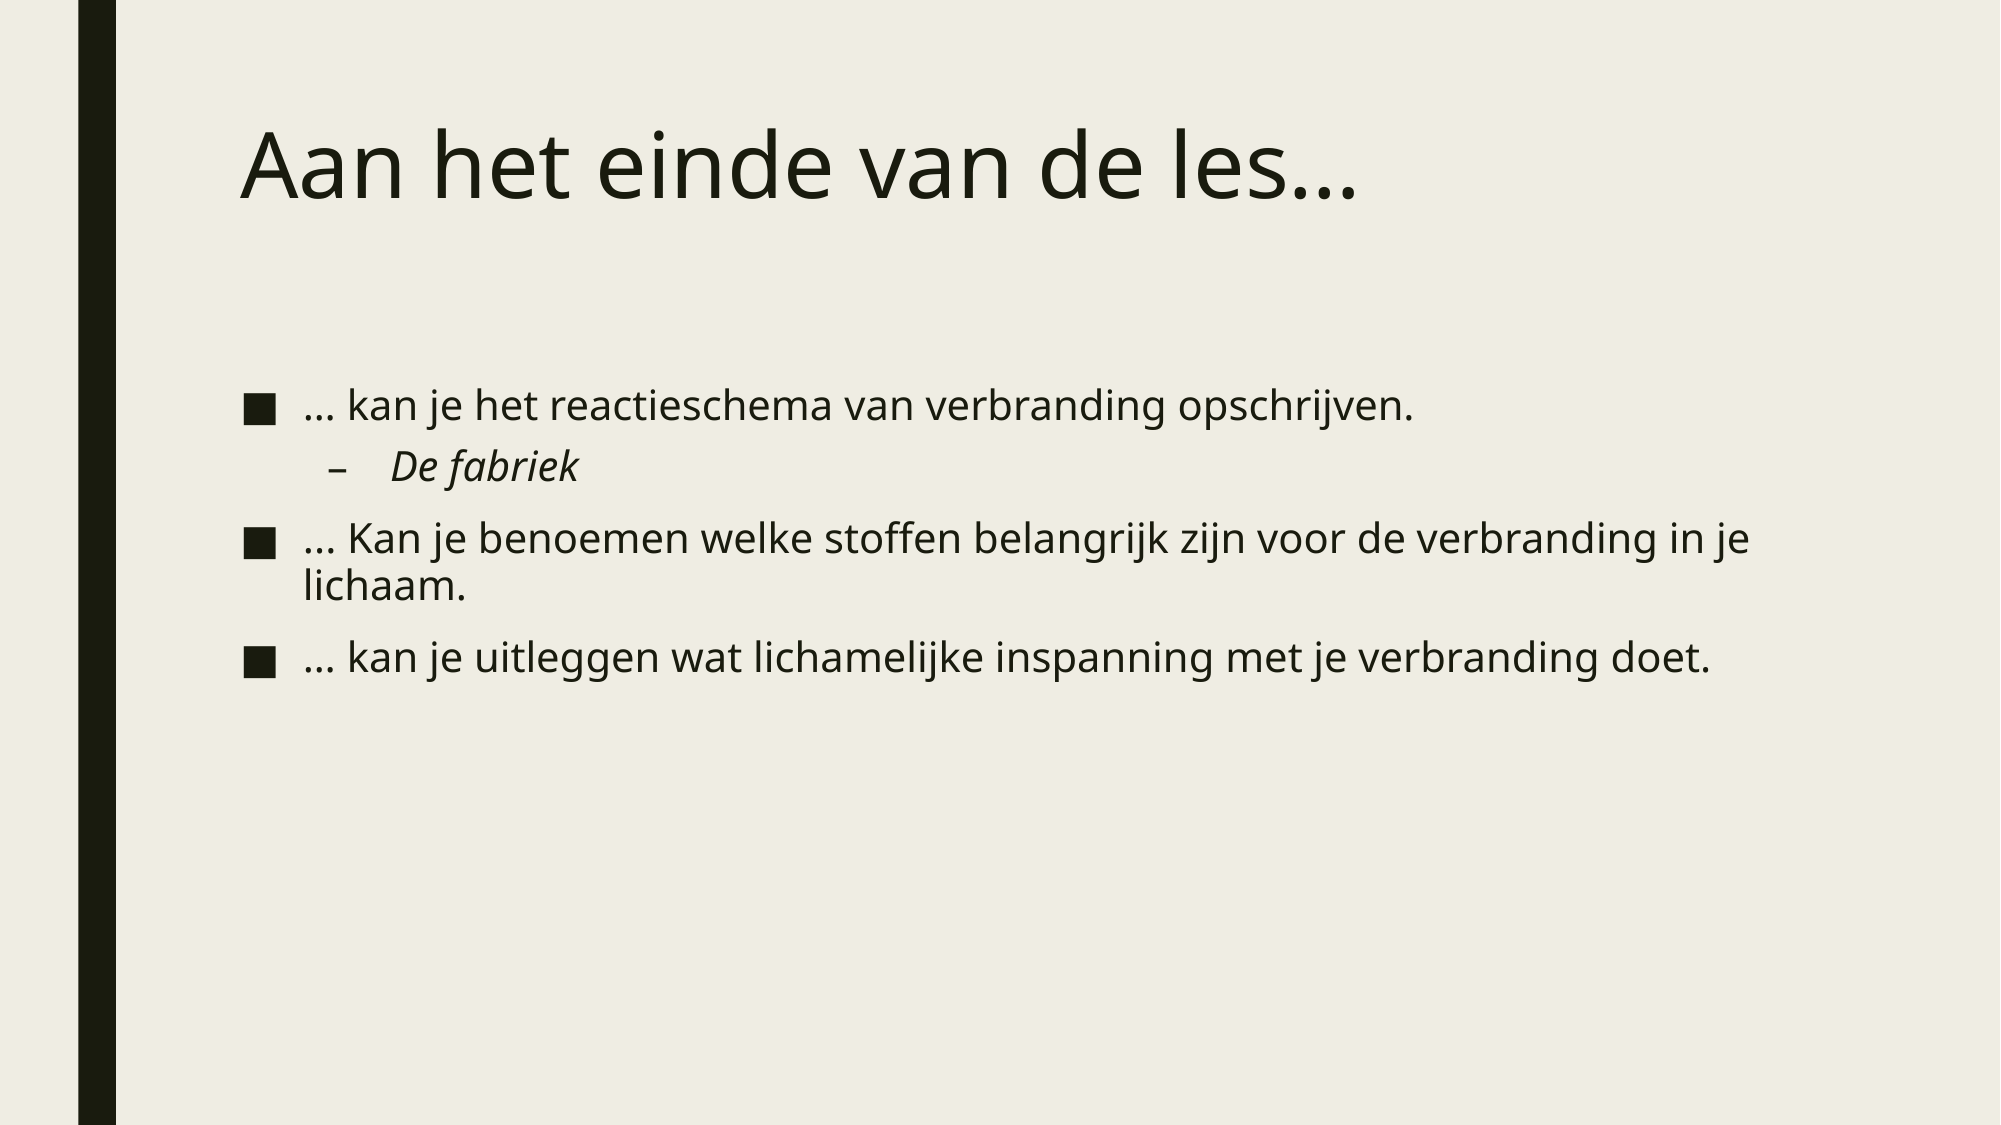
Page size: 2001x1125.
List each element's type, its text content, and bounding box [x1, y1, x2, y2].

list … kan je het reactieschema van verbranding opschrijven. De fabriek ... Kan je benoemen welke stoffen belangrijk zijn voor de verbranding in je lichaam. … kan je uitleggen wat lichamelijke inspanning met je verbranding doet. [225, 375, 1800, 963]
title Aan het einde van de les… [225, 112, 1800, 357]
